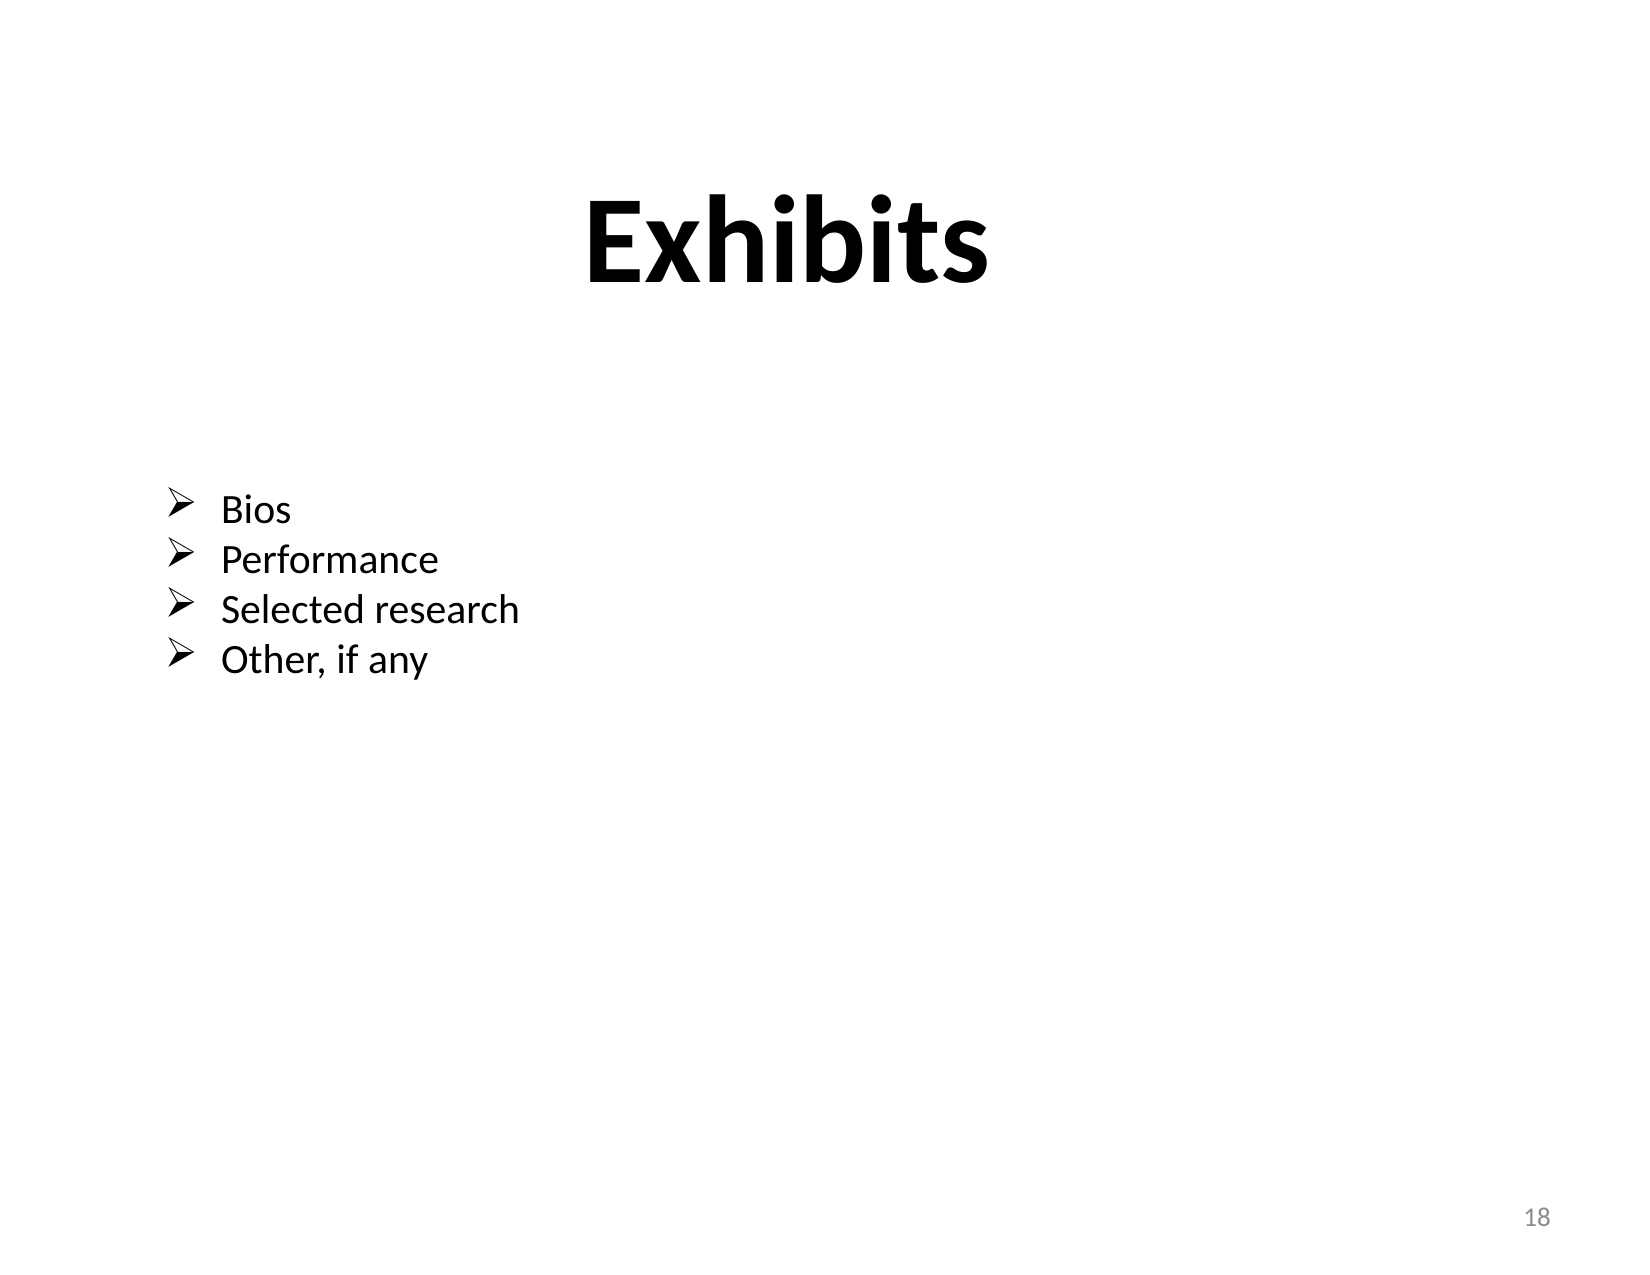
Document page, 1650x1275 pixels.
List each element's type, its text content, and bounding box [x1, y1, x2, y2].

text_box Exhibits [249, 149, 1325, 315]
text_box Bios Performance Selected research Other, if any [150, 474, 1463, 790]
slide_number 17 [1182, 1181, 1568, 1250]
